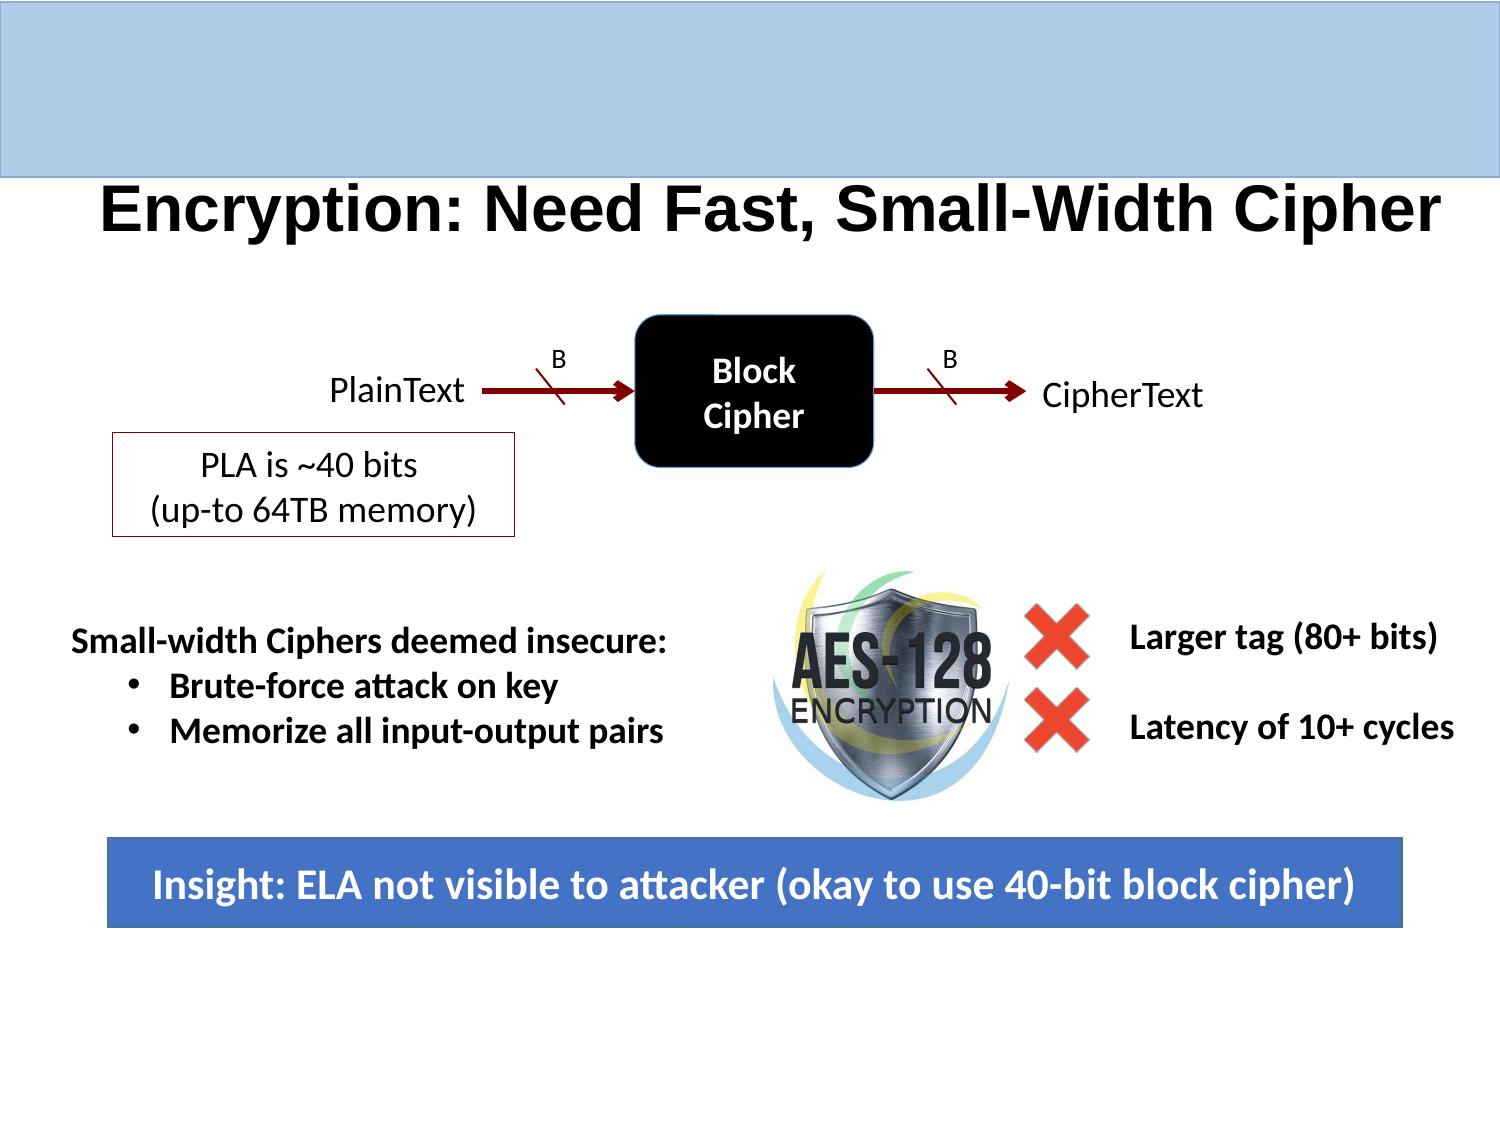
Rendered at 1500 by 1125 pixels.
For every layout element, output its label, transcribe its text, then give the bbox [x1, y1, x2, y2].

text_box Block Cipher [634, 314, 875, 469]
picture [760, 563, 1022, 825]
text_box PlainText [314, 357, 481, 418]
text_box B [536, 332, 582, 382]
text_box Insight: ELA not visible to attacker (okay to use 40-bit block cipher) [107, 837, 1403, 928]
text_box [536, 368, 565, 405]
title Encryption: Need Fast, Small-Width Cipher [84, 166, 1482, 254]
text_box PLA is ~40 bits (up-to 64TB memory) [112, 432, 515, 537]
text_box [1024, 603, 1482, 757]
text_box Small-width Ciphers deemed insecure: Brute-force attack on key Memorize all input-output pairs [56, 608, 704, 803]
text_box B [927, 332, 973, 382]
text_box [927, 368, 957, 405]
text_box CipherText [1027, 362, 1219, 423]
